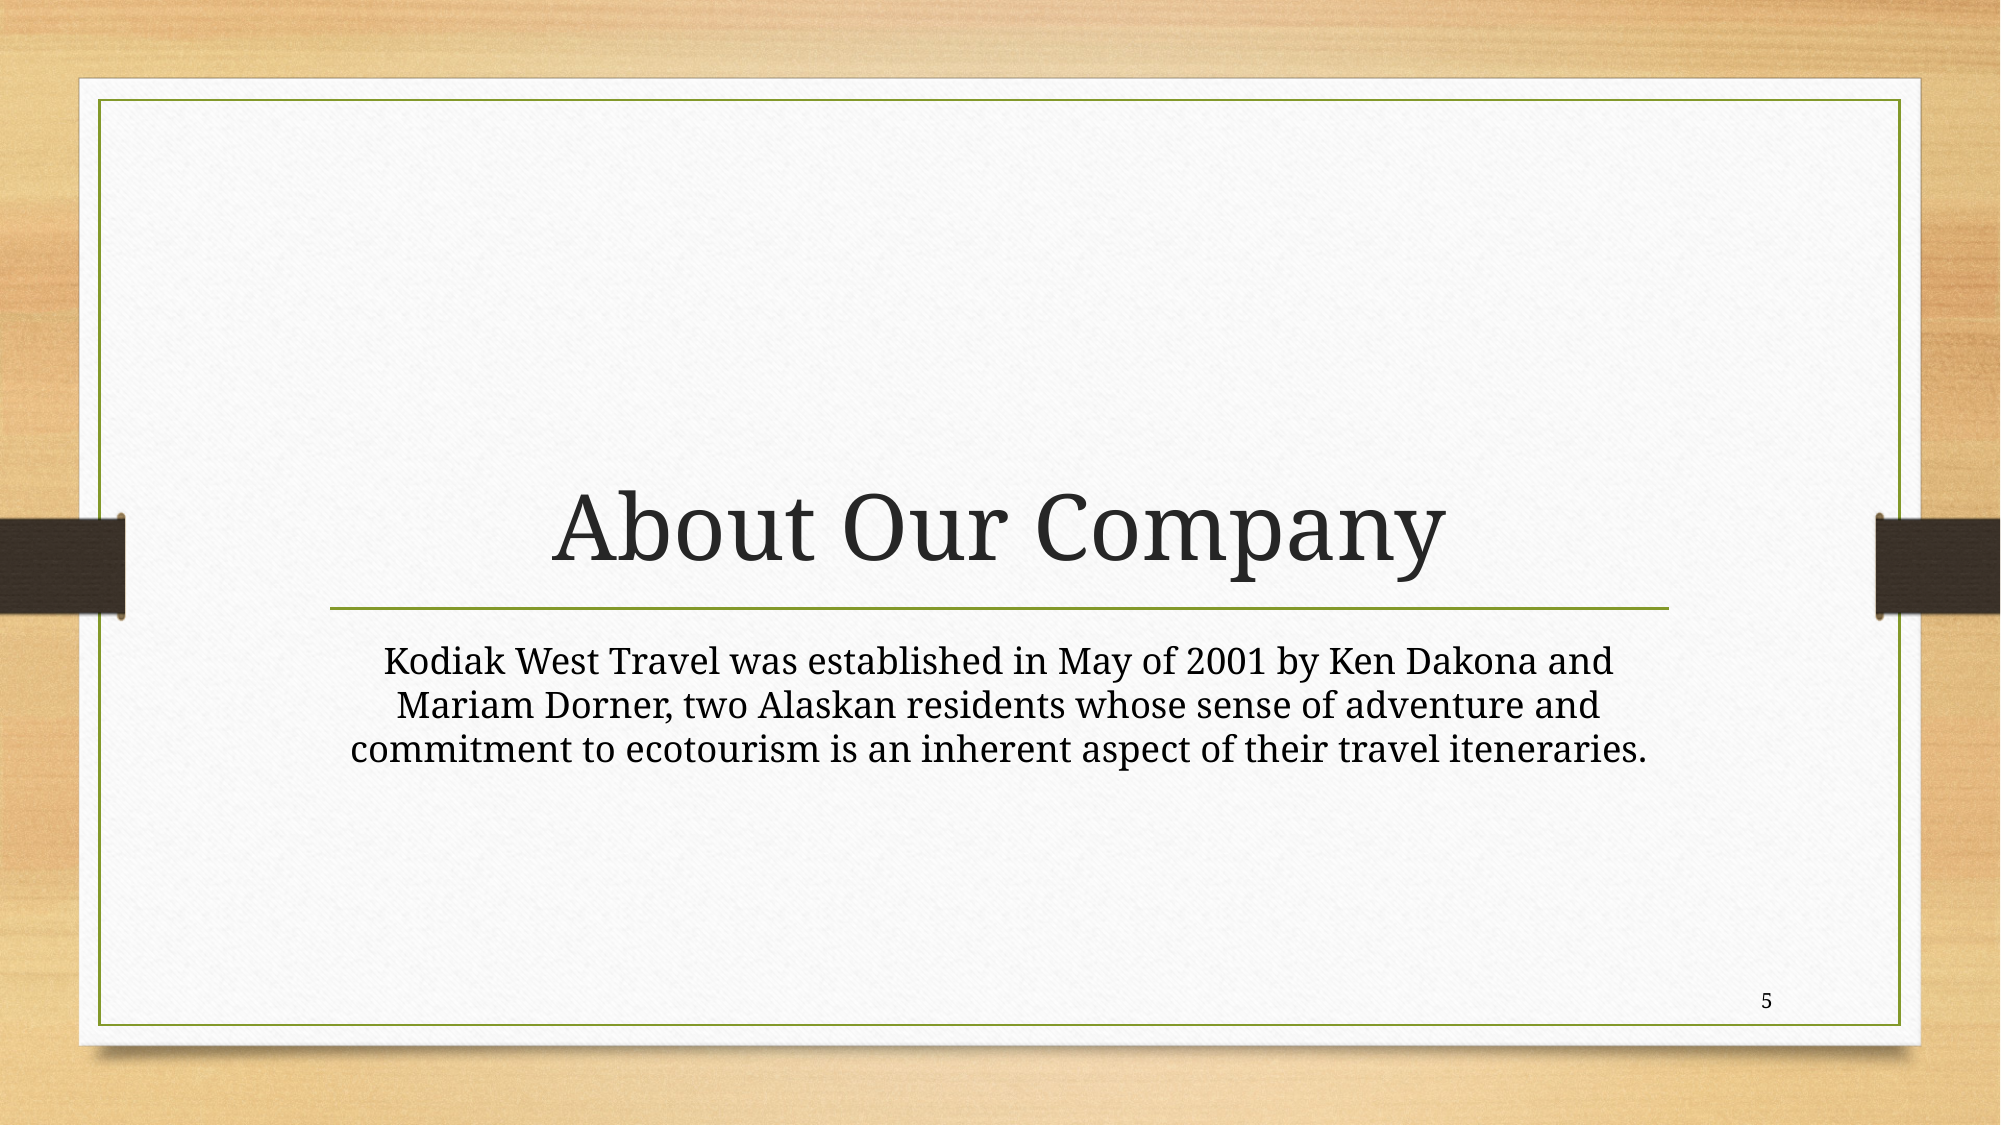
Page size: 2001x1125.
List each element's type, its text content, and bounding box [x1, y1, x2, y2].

slide_number 5 [1698, 979, 1788, 1025]
picture [0, 0, 2001, 1125]
list Kodiak West Travel was established in May of 2001 by Ken Dakona and Mariam Dorner, two Alaskan residents whose sense of adventure and commitment to ecotourism is an inherent aspect of their travel iteneraries. [330, 630, 1669, 788]
title About Our Company [330, 287, 1669, 587]
